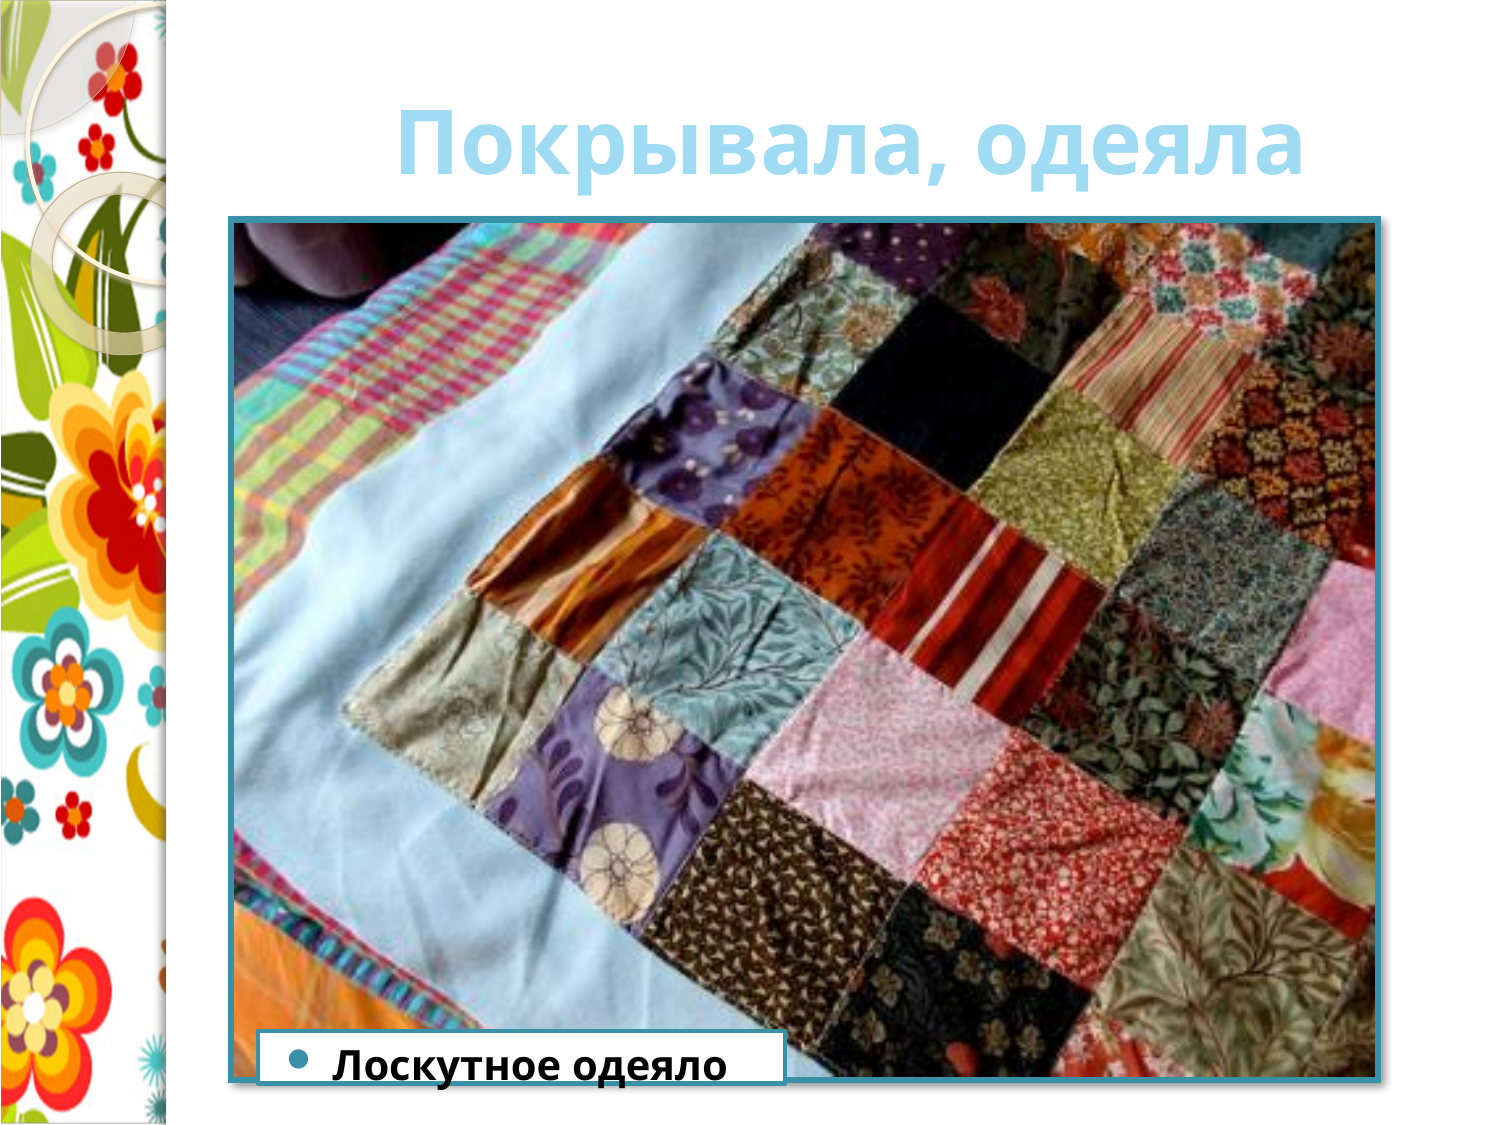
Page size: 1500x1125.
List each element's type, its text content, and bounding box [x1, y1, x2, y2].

picture [0, 134, 166, 1125]
picture [53, 241, 160, 332]
picture [62, 195, 160, 280]
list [234, 222, 1376, 1078]
title Покрывала, одеяла [235, 45, 1466, 233]
picture [136, 0, 164, 4]
picture [32, 13, 160, 207]
